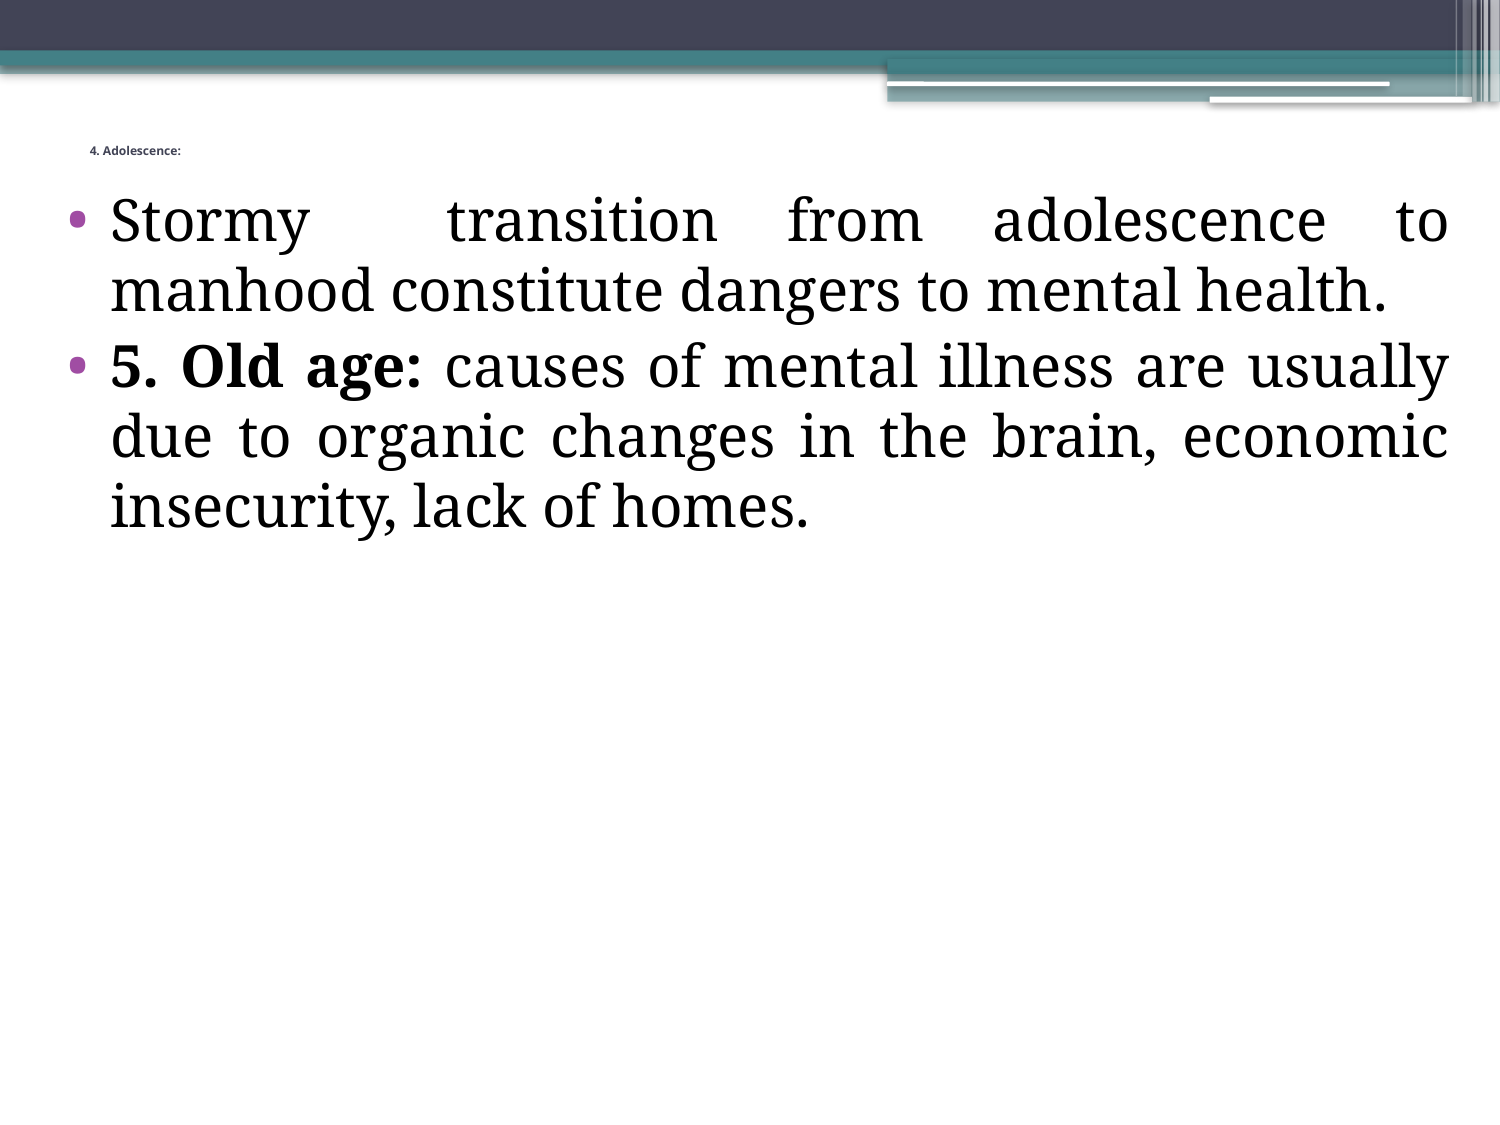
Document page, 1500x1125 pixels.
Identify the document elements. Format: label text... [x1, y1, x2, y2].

title 4. Adolescence: [75, 105, 1425, 175]
list Stormy transition from adolescence to manhood constitute dangers to mental health. 5. Old age: causes of mental illness are usually due to organic changes in the brain, economic insecurity, lack of homes. [35, 175, 1465, 1102]
